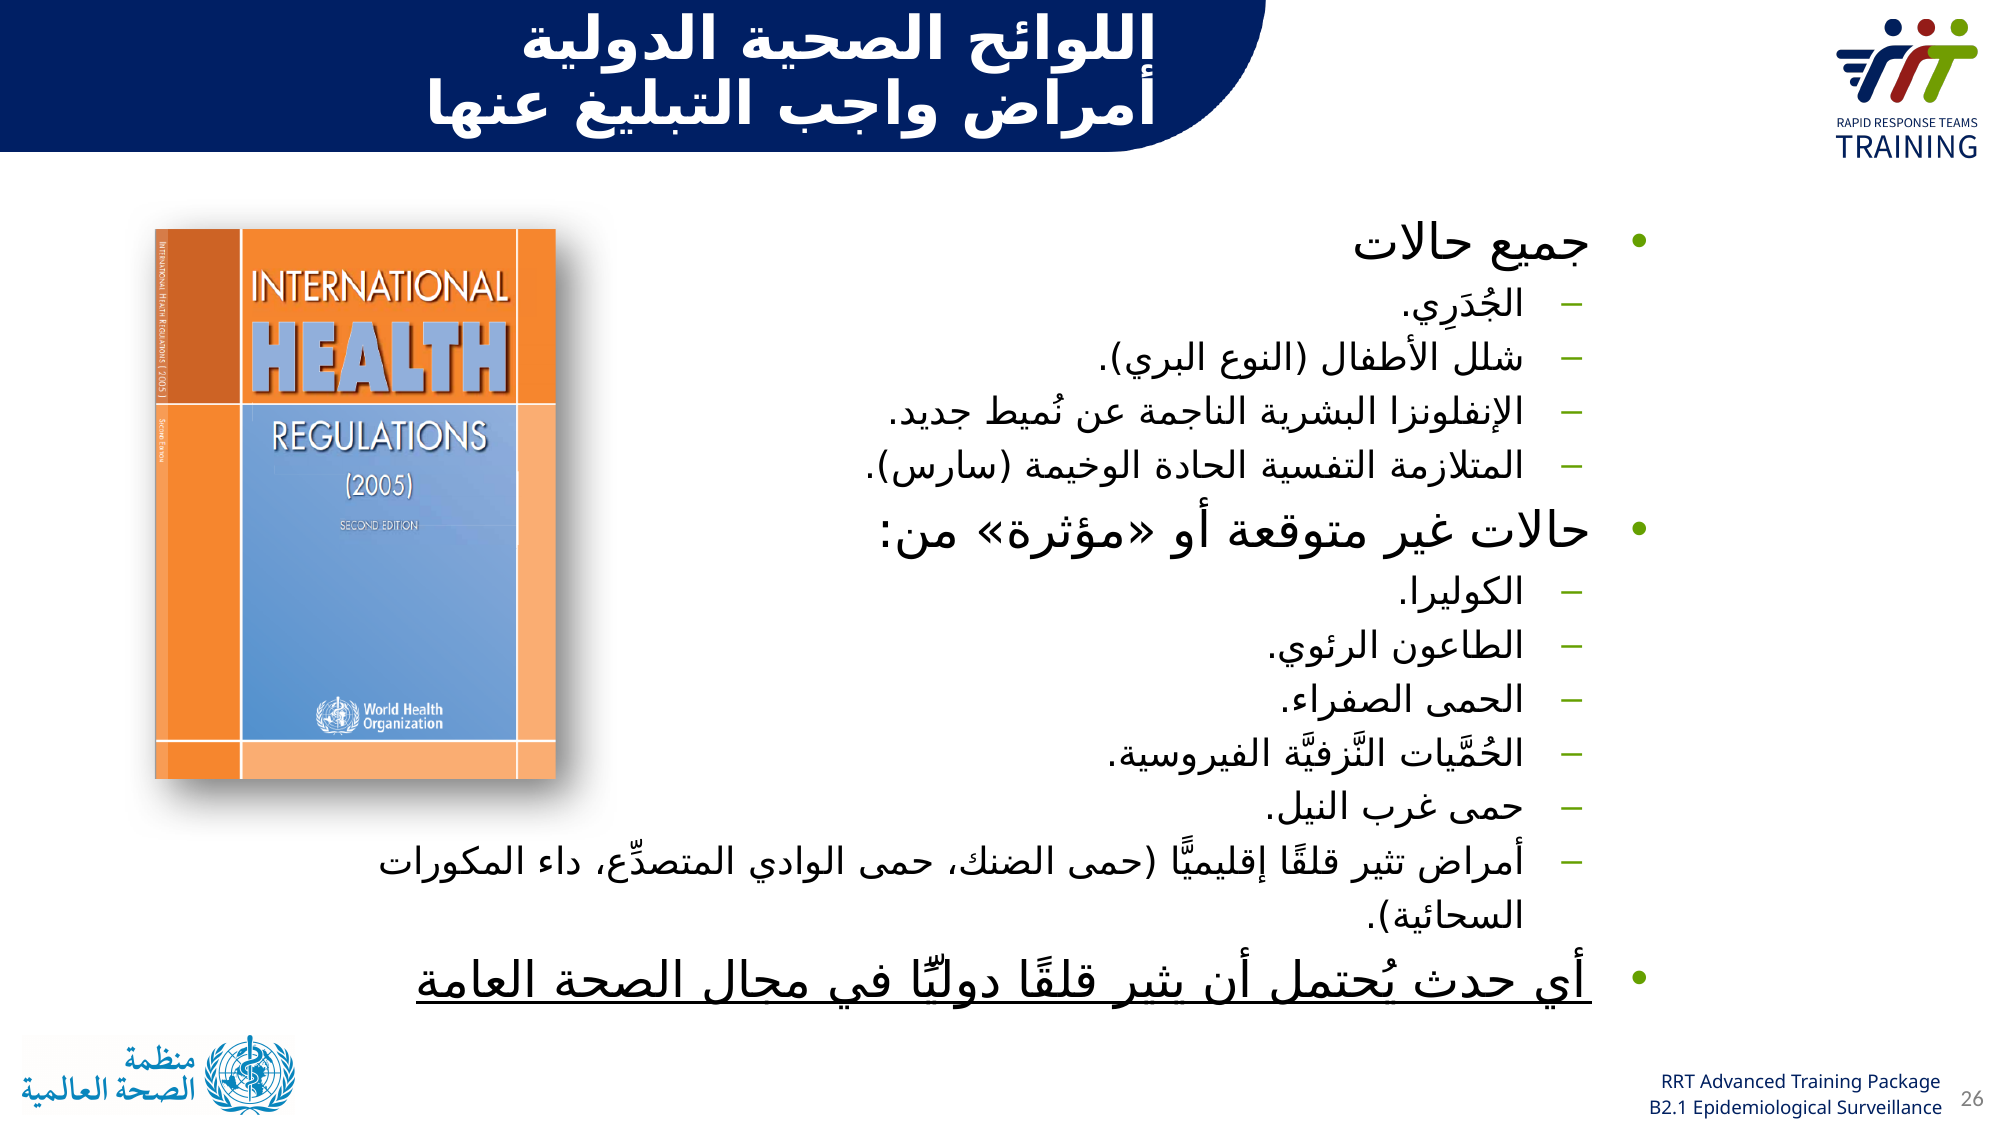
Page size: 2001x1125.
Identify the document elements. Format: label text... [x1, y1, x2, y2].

text_box جميع حالات الجُدَرِي. شلل الأطفال (النوع البري). الإنفلونزا البشرية الناجمة عن نُميط جديد. المتلازمة التفسية الحادة الوخيمة (سارس). حالات غير متوقعة أو «مؤثرة» من: الكوليرا. الطاعون الرئوي. الحمى الصفراء. الحُمَّيات النَّزفيَّة الفيروسية. حمى غرب النيل. أمراض تثير قلقًا إقليميًّا (حمى الضنك، حمى الوادي المتصدِّع، داء المكورات السحائية). أي حدث يُحتمل أن يثير قلقًا دوليًّا في مجال الصحة العامة [291, 190, 1656, 1079]
picture [252, 1050, 258, 1059]
picture [154, 229, 556, 780]
title اللوائح الصحية الدولية أمراض واجب التبليغ عنها [34, 0, 1167, 146]
picture [0, 0, 1266, 152]
picture [22, 1035, 295, 1115]
picture [1835, 19, 1978, 167]
